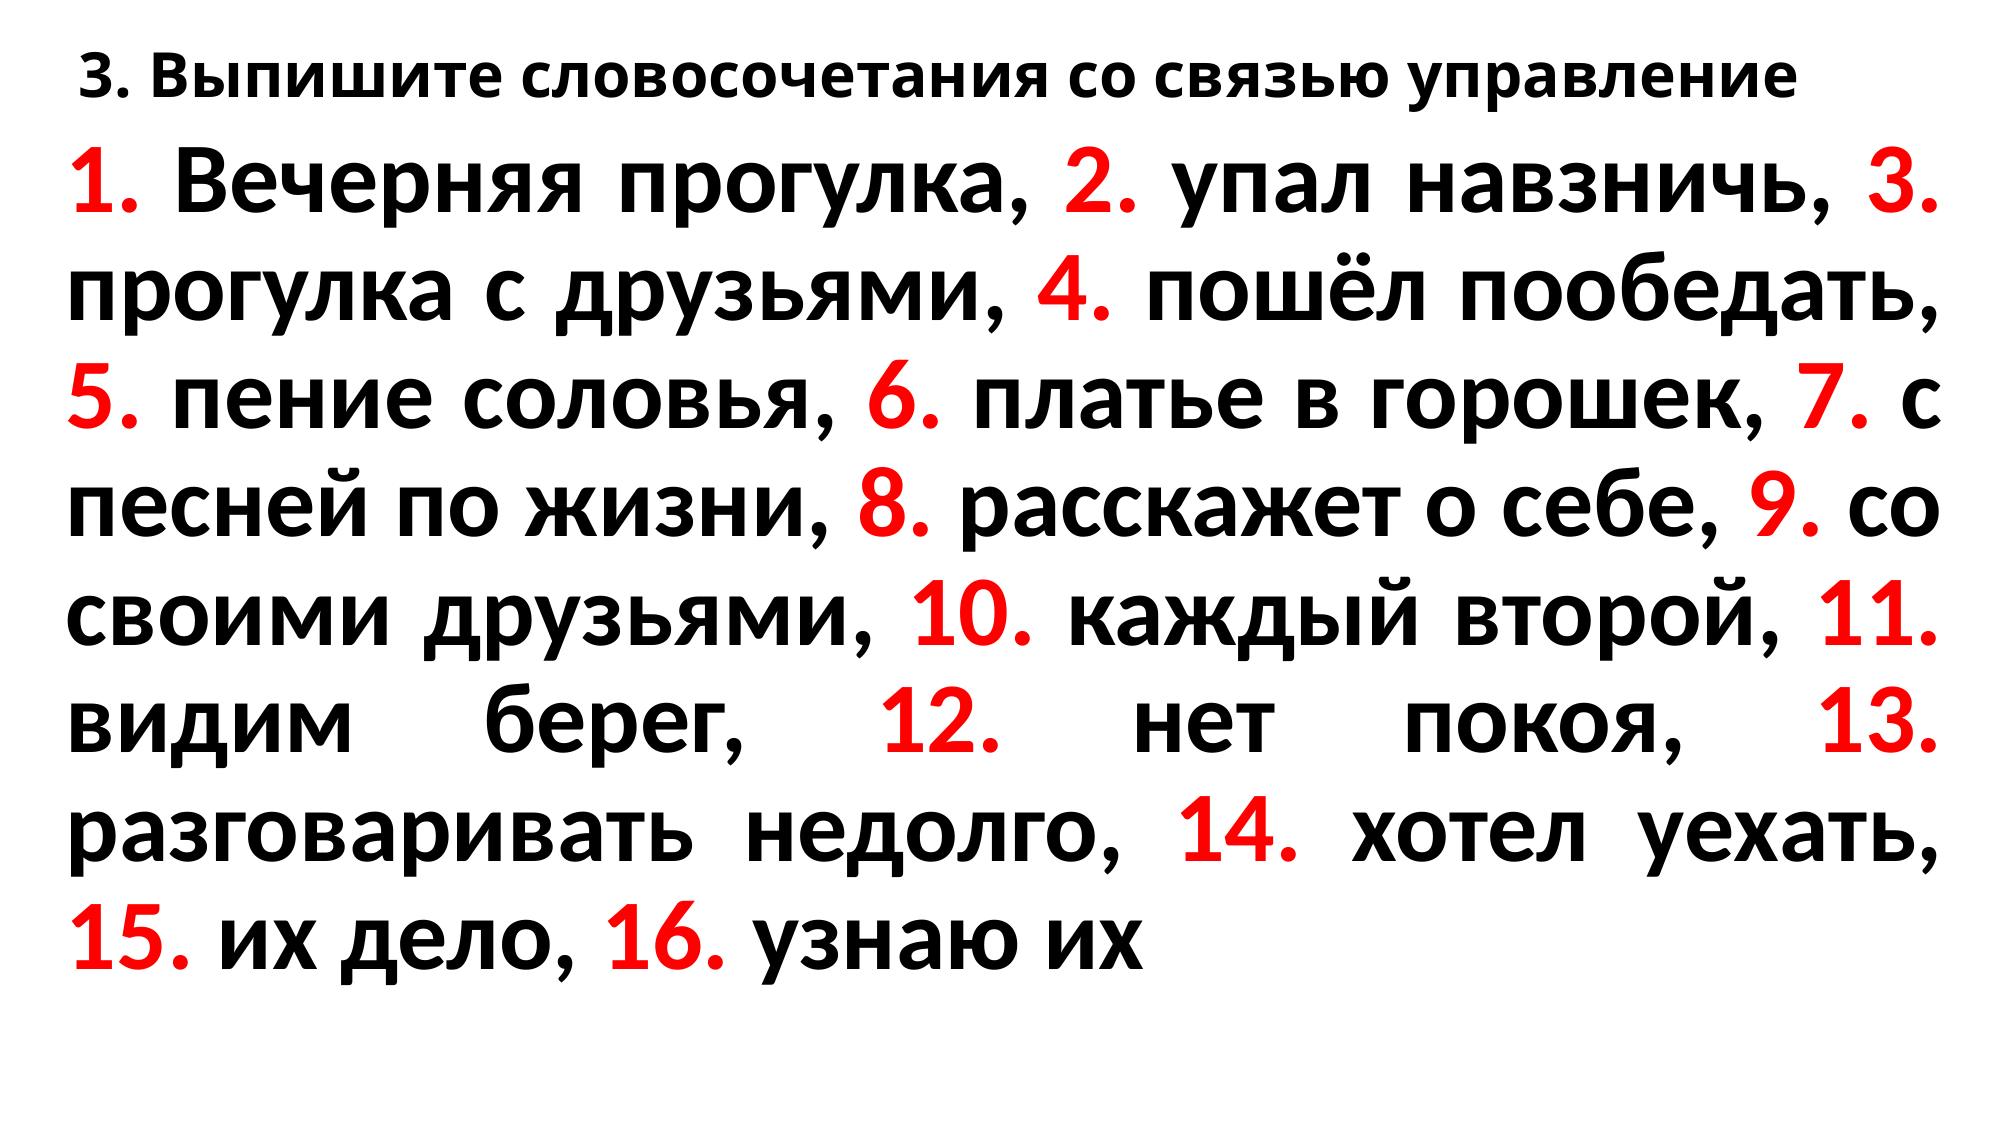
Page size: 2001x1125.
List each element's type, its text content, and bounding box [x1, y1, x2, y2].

list 1. Вечерняя прогулка, 2. упал навзничь, 3. прогулка с друзьями, 4. пошёл пообедать, 5. пение соловья, 6. платье в горошек, 7. с песней по жизни, 8. расскажет о себе, 9. со своими друзьями, 10. каждый второй, 11. видим берег, 12. нет покоя, 13. разговаривать недолго, 14. хотел уехать, 15. их дело, 16. узнаю их [50, 118, 1958, 1082]
title 3. Выпишите словосочетания со связью управление [63, 23, 1905, 118]
